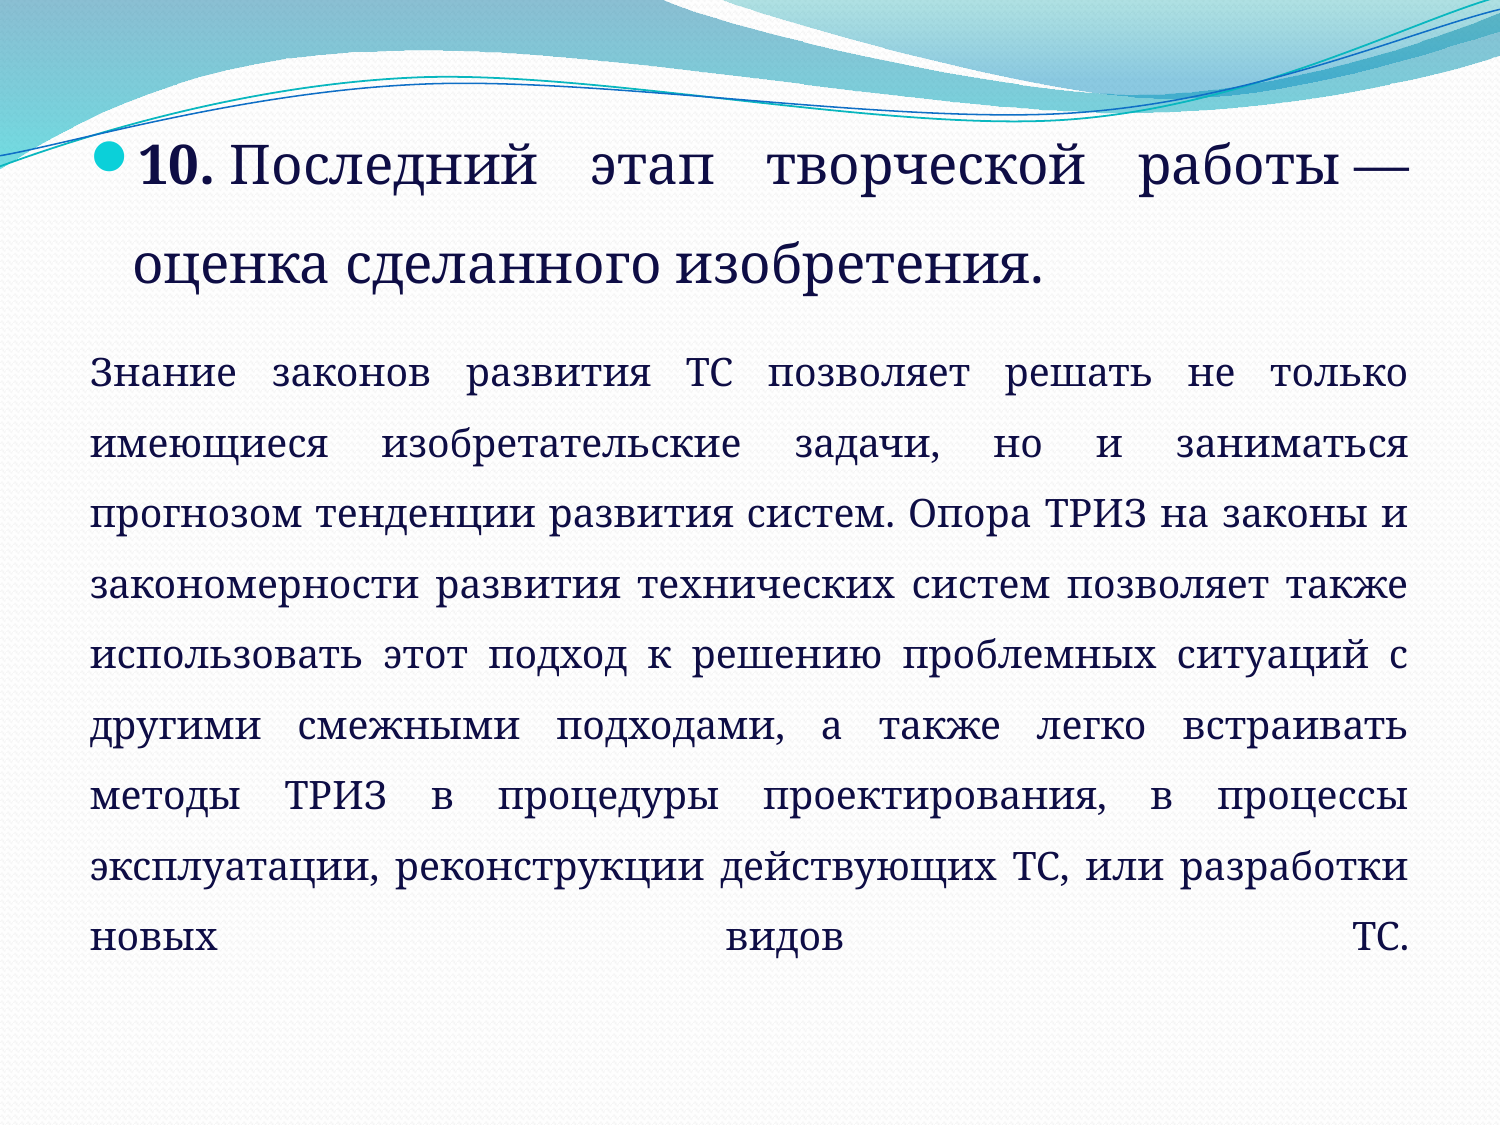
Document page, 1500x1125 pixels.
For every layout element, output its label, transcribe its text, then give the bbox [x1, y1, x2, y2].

list 10. Последний этап творческой работы — оценка сделанного изобретения. Знание законов развития ТС позволяет решать не только имеющиеся изобретательские задачи, но и заниматься прогнозом тенденции развития систем. Опора ТРИЗ на законы и закономерности развития технических систем позволяет также использовать этот подход к решению проблемных ситуаций с другими смежными подходами, а также легко встраивать методы ТРИЗ в процедуры проектирования, в процессы эксплуатации, реконструкции действующих ТС, или разработки новых видов ТС. [75, 90, 1425, 1063]
